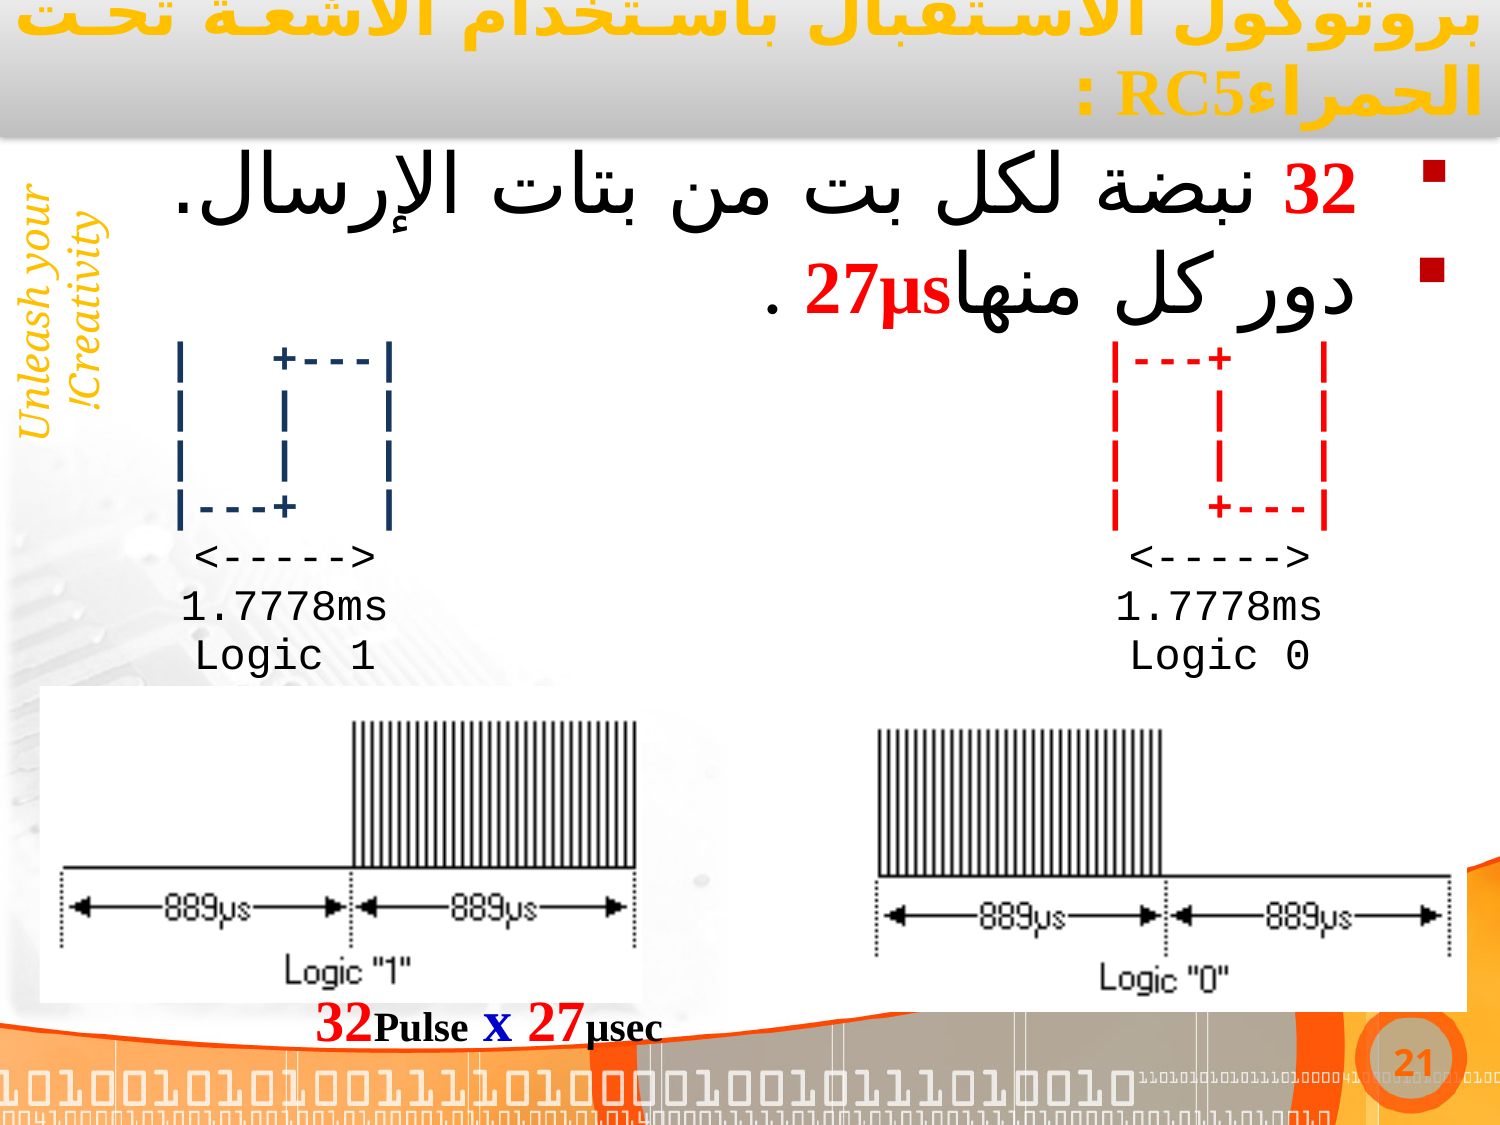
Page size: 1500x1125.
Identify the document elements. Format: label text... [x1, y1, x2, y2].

text_box 32Pulse x 27µsec [300, 1035, 678, 1061]
slide_number 21 [1358, 1031, 1471, 1091]
text_box Unleash your Creativity! [0, 125, 59, 396]
text_box بروتوكول الاستقبال باستخدام الأشعة تحت الحمراءRC5 : [0, 1, 1500, 137]
text_box 32 نبضة لكل بت من بتات الإرسال. دور كل منها27µs . [83, 123, 1467, 338]
picture [0, 137, 1500, 1125]
